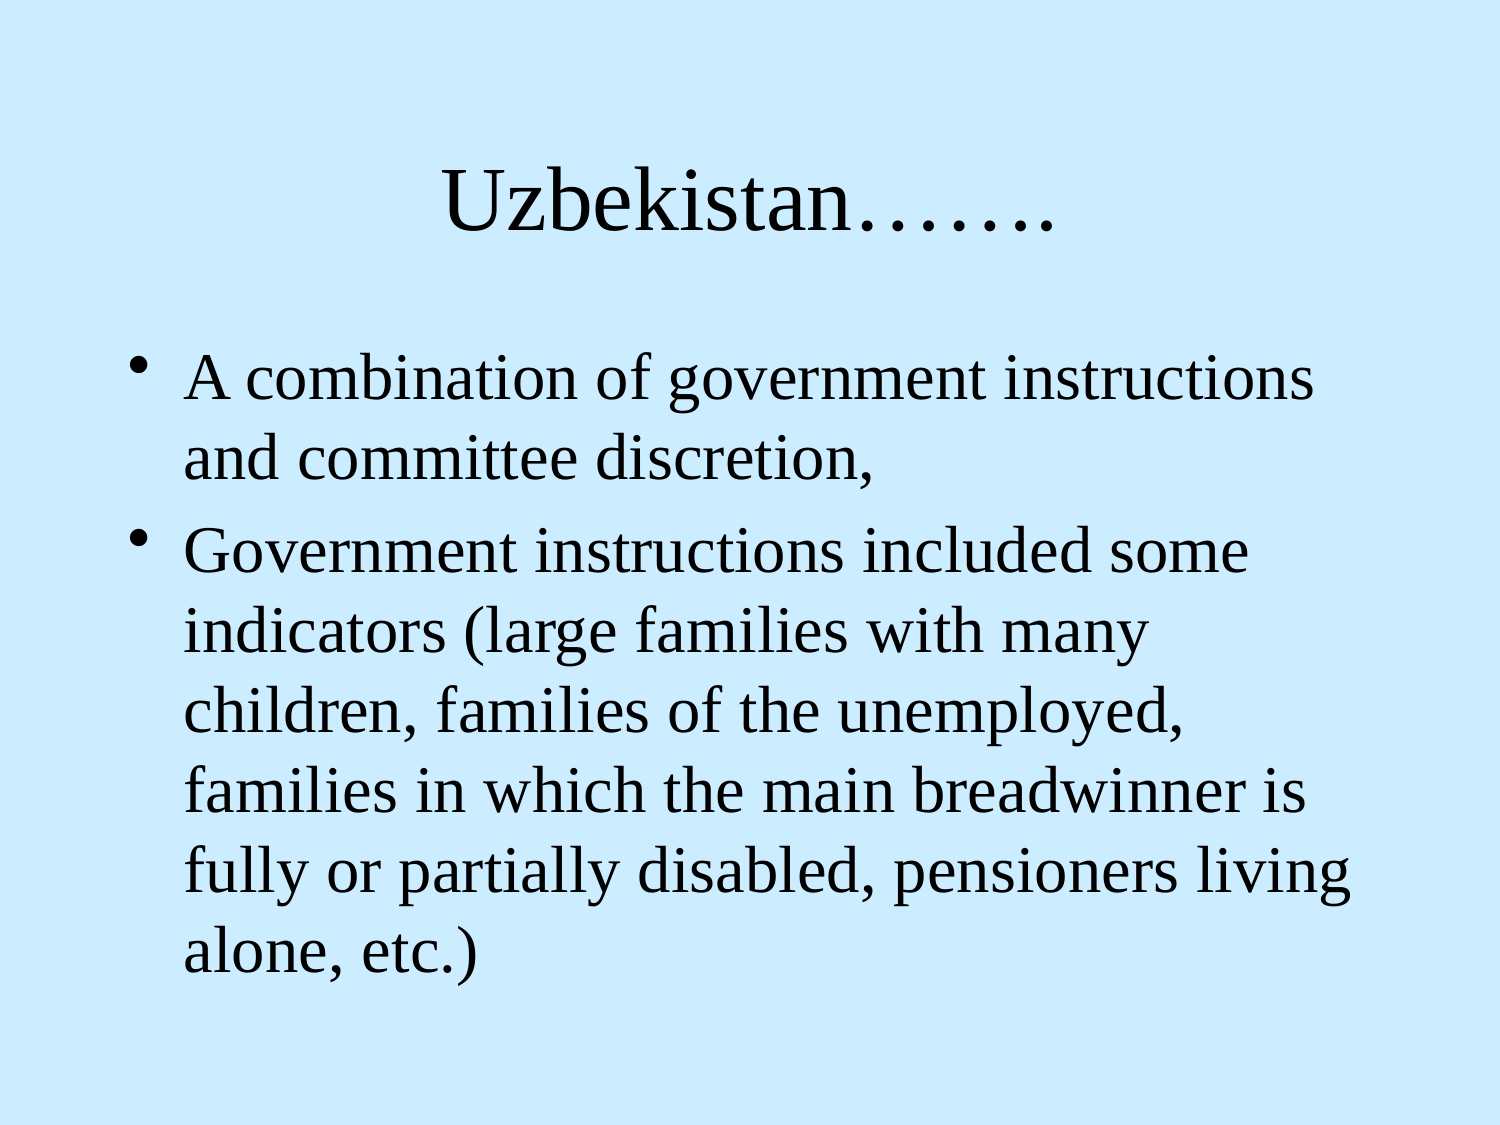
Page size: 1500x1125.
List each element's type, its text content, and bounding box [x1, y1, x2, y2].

list A combination of government instructions and committee discretion, Government instructions included some indicators (large families with many children, families of the unemployed, families in which the main breadwinner is fully or partially disabled, pensioners living alone, etc.) [112, 324, 1388, 1001]
title Uzbekistan……. [112, 99, 1388, 288]
